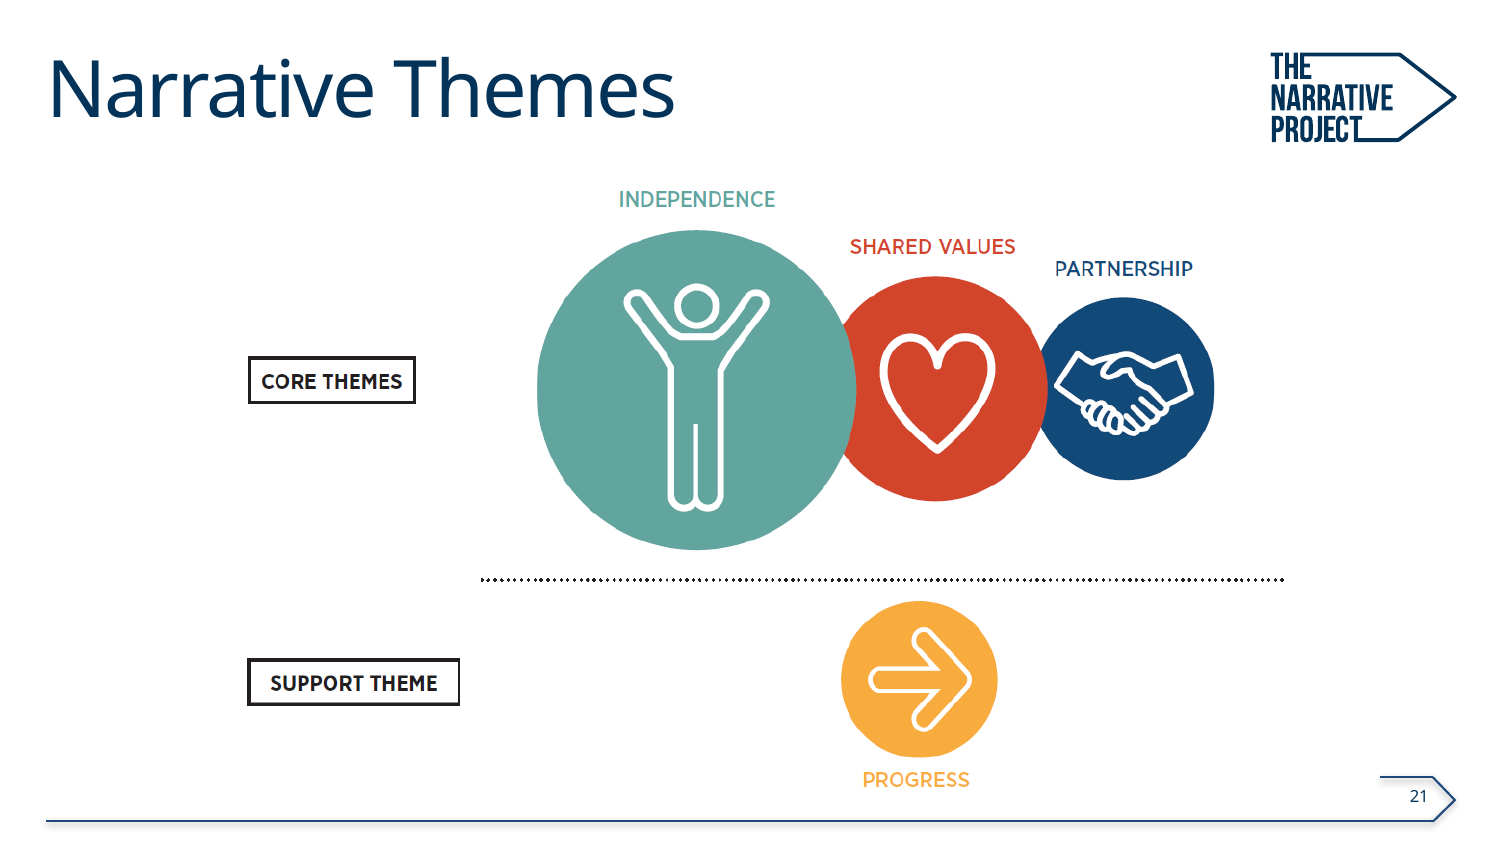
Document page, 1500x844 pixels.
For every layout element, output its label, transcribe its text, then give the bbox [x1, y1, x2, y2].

title Narrative Themes [46, 49, 1247, 146]
picture [198, 161, 1319, 812]
slide_number 21 [1093, 775, 1444, 820]
